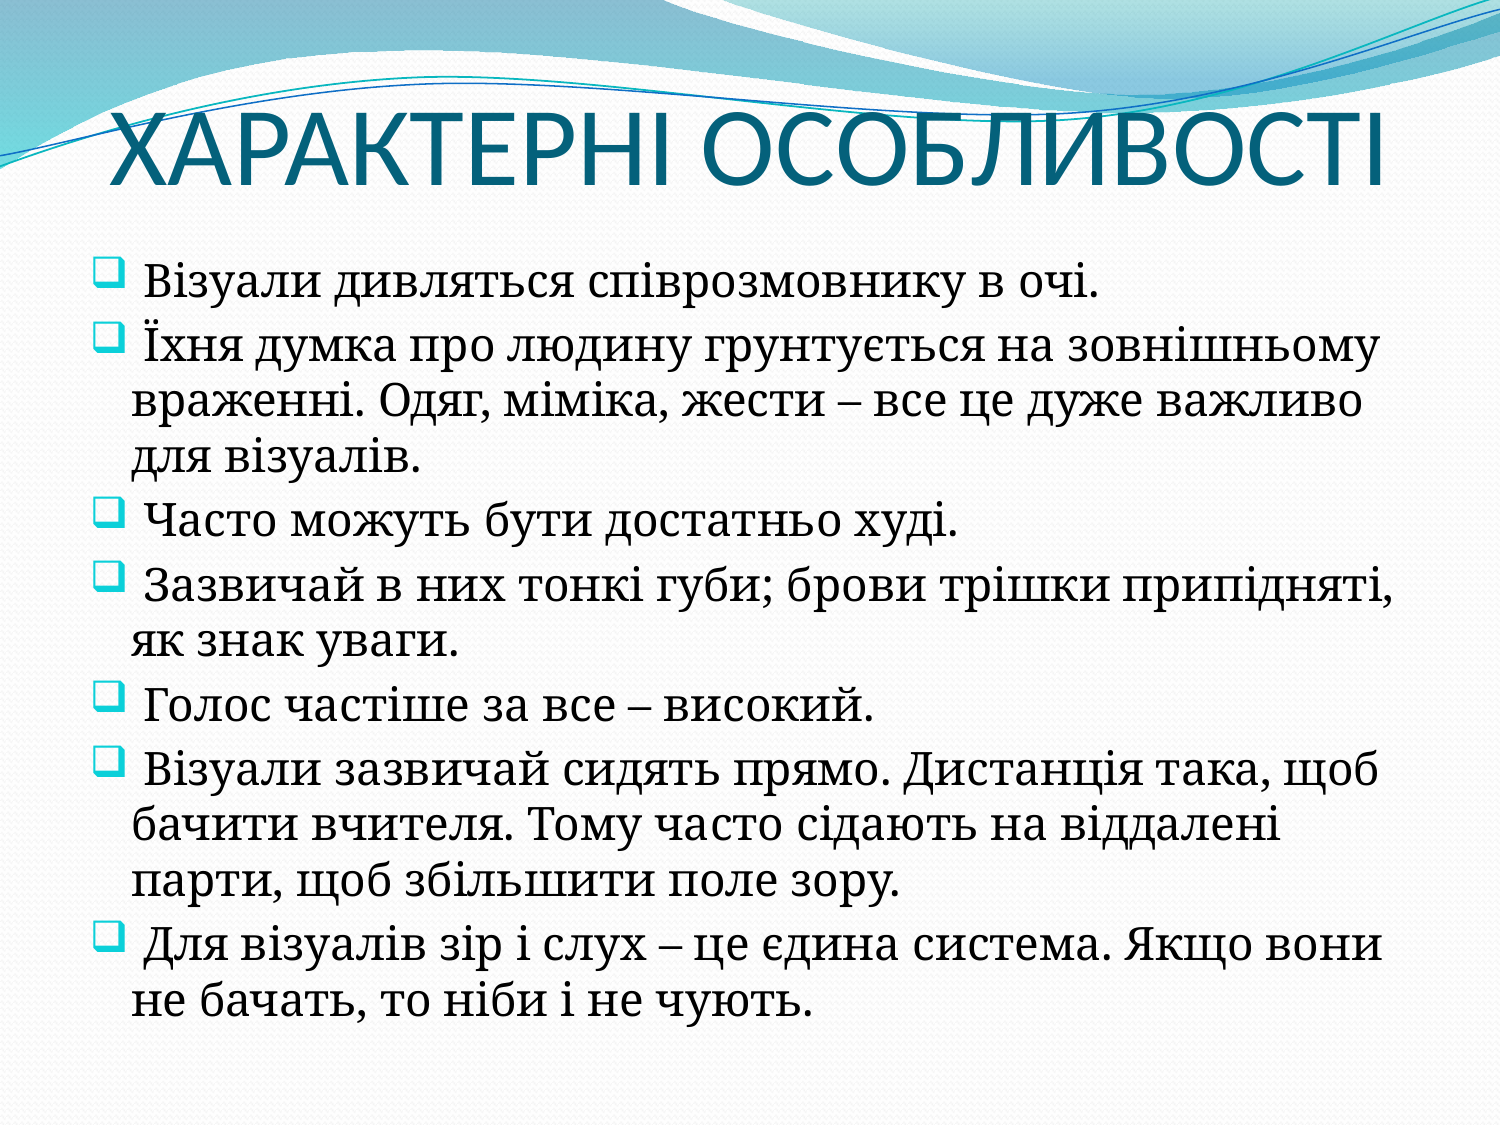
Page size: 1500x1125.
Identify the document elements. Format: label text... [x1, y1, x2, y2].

title ХАРАКТЕРНІ ОСОБЛИВОСТІ [75, 54, 1425, 209]
list Візуали дивляться співрозмовнику в очі. Їхня думка про людину грунтується на зовнішньому враженні. Одяг, міміка, жести – все це дуже важливо для візуалів. Часто можуть бути достатньо худі. Зазвичай в них тонкі губи; брови трішки припідняті, як знак уваги. Голос частіше за все – високий. Візуали зазвичай сидять прямо. Дистанція така, щоб бачити вчителя. Тому часто сідають на віддалені парти, щоб збільшити поле зору. Для візуалів зір і слух – це єдина система. Якщо вони не бачать, то ніби і не чують. [75, 243, 1425, 1038]
